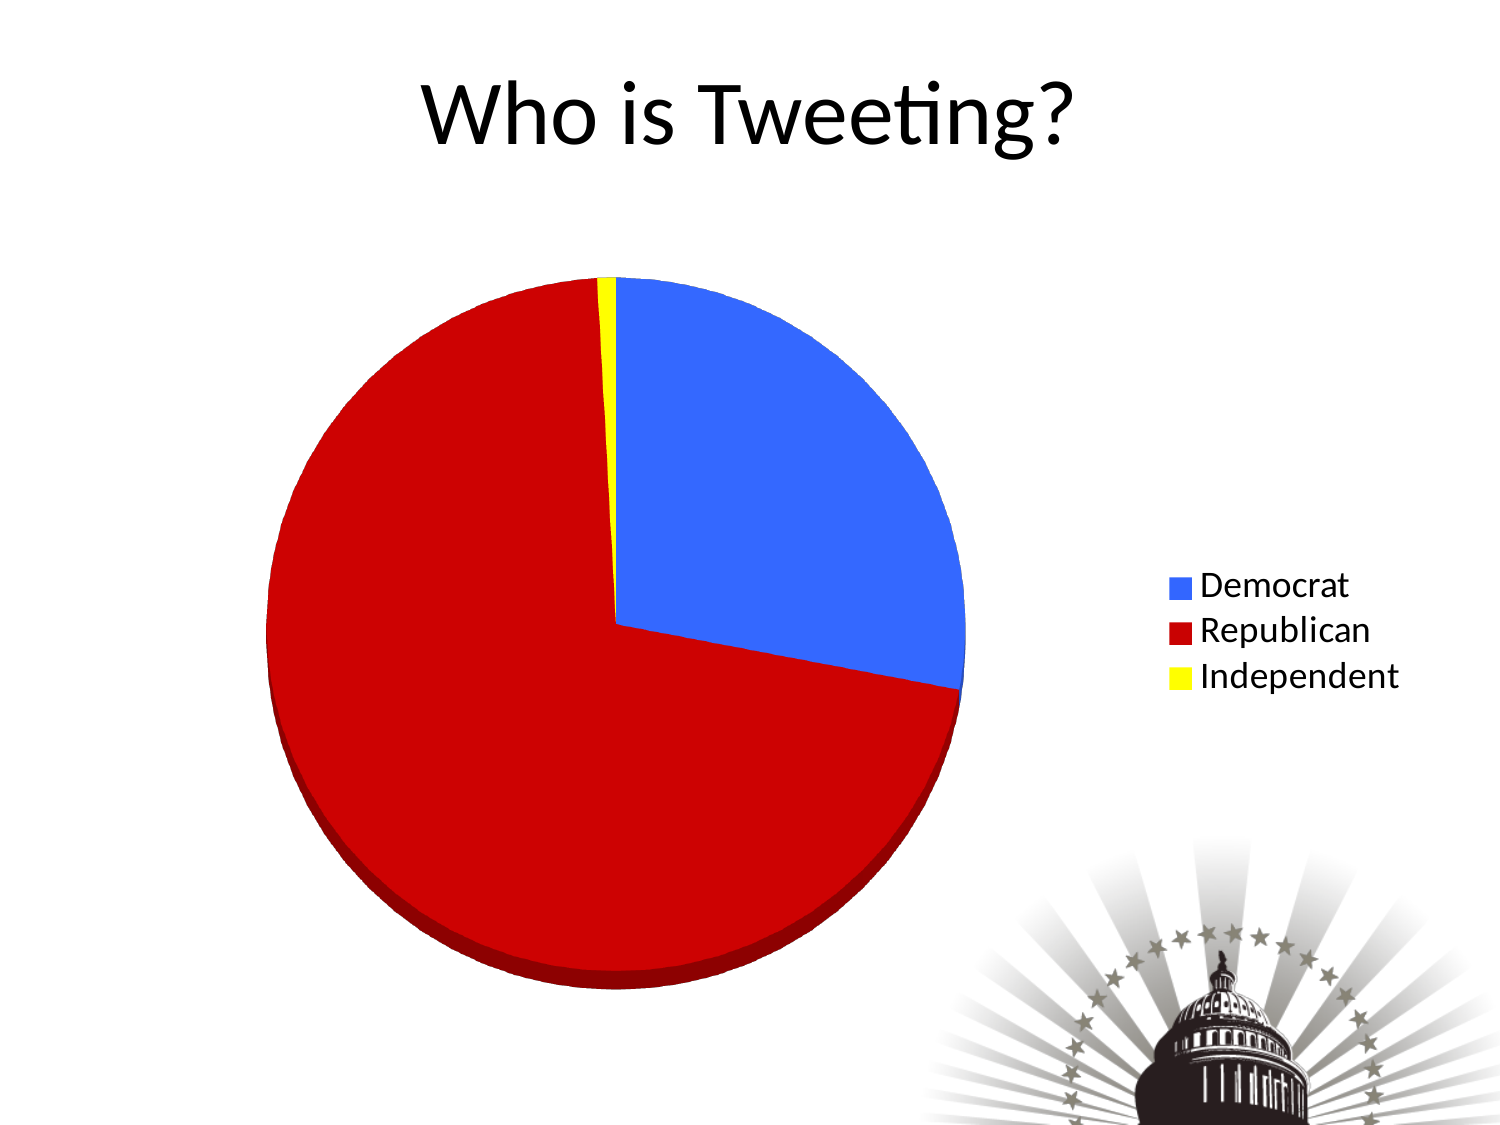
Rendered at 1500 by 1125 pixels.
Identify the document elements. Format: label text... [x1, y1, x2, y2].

picture [887, 812, 1500, 1125]
chart [74, 262, 1426, 1006]
title Who is Tweeting? [75, 45, 1425, 233]
